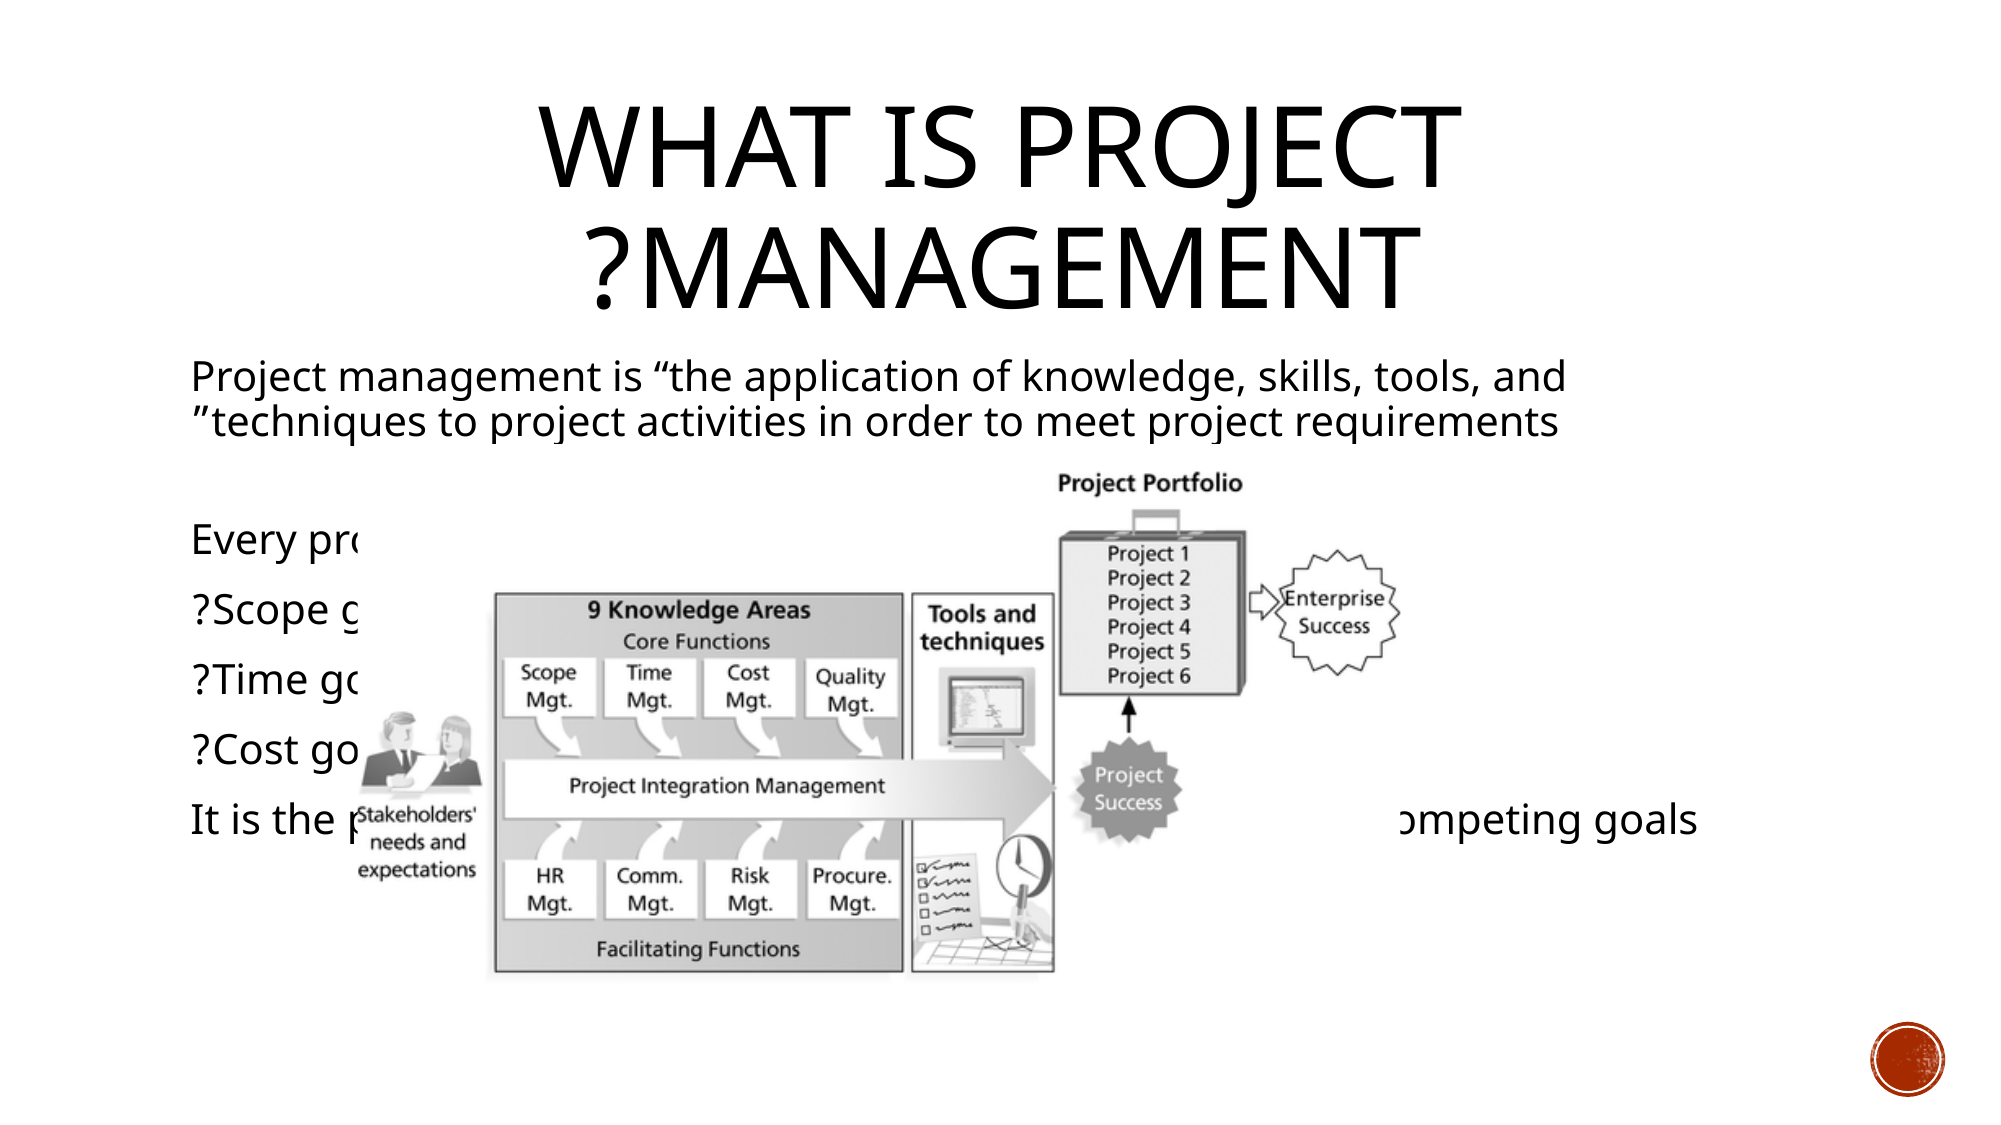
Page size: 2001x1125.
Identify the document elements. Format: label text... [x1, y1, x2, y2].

picture [357, 444, 1401, 998]
list Project management is “the application of knowledge, skills, tools, and techniques to project activities in order to meet project requirements” Triple constraints of project management Every project is constrained in different ways by its Scope goals: What is the project trying to accomplish? Time goals: How long should it take to complete? Cost goals: What should it cost? It is the project manager’s duty to balance these three often competing goals [175, 348, 1826, 1013]
title What is project management? [175, 79, 1826, 344]
